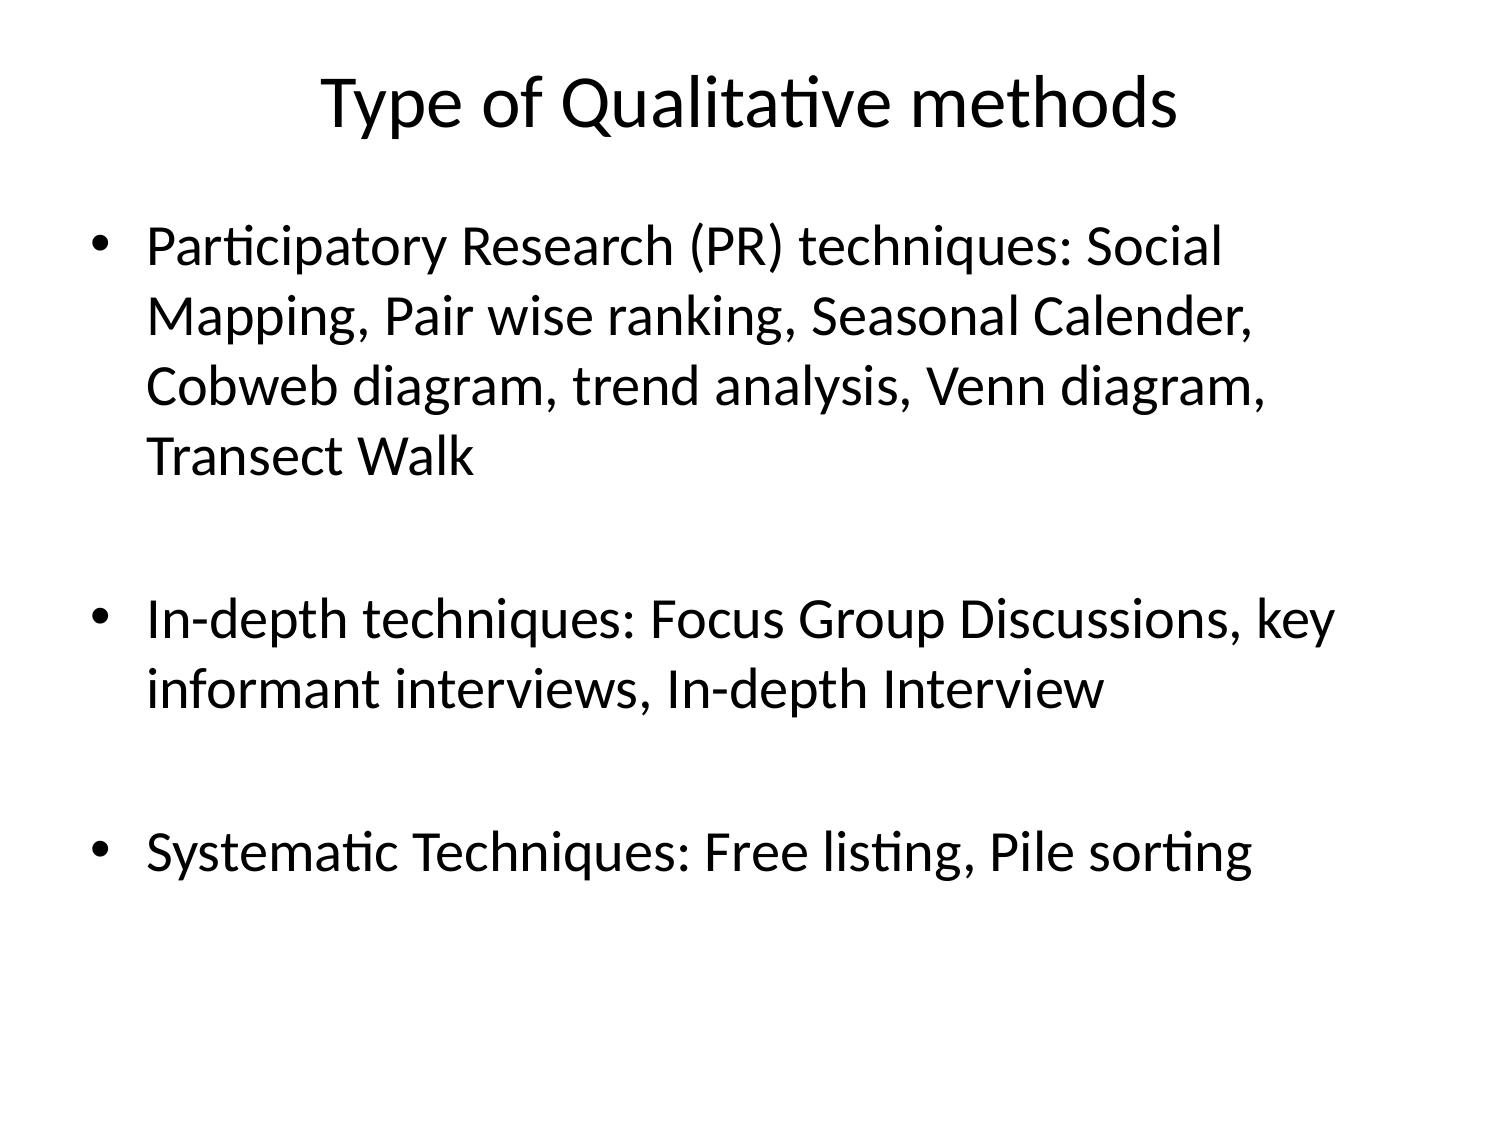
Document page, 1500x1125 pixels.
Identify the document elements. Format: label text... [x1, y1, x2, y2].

title Type of Qualitative methods [75, 45, 1425, 150]
list Participatory Research (PR) techniques: Social Mapping, Pair wise ranking, Seasonal Calender, Cobweb diagram, trend analysis, Venn diagram, Transect Walk In-depth techniques: Focus Group Discussions, key informant interviews, In-depth Interview Systematic Techniques: Free listing, Pile sorting [75, 200, 1425, 1005]
